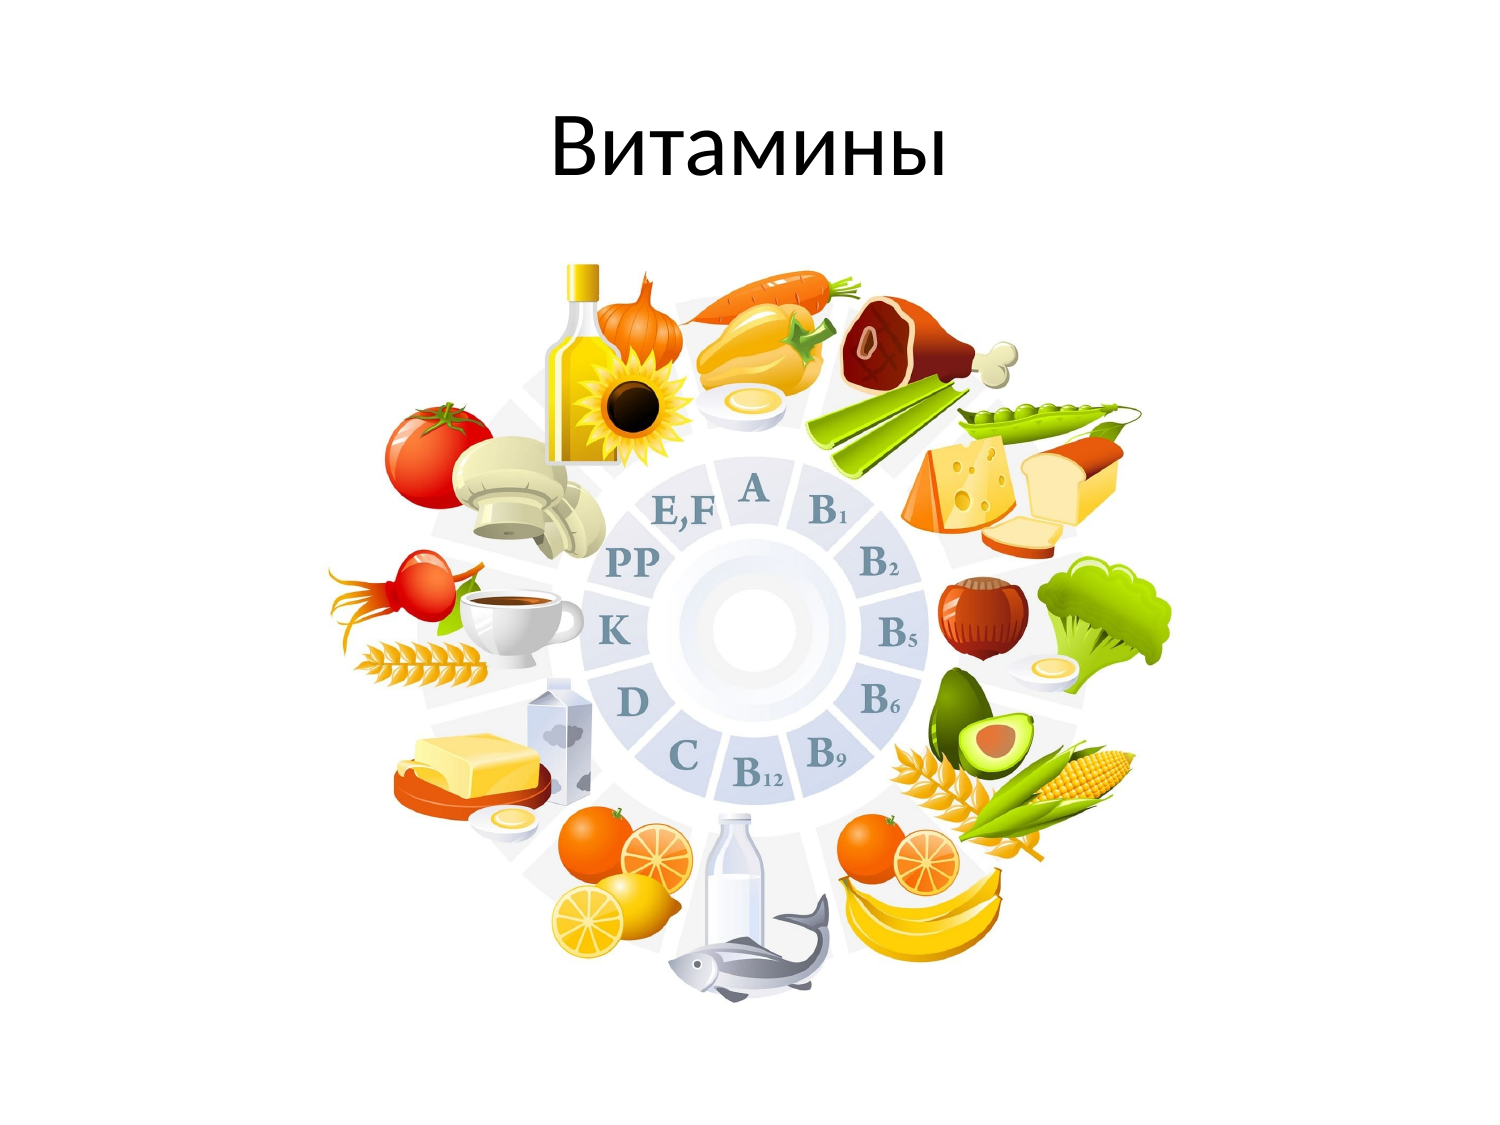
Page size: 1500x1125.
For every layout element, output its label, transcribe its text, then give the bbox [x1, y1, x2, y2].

title Витамины [75, 45, 1425, 233]
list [295, 262, 1205, 1006]
